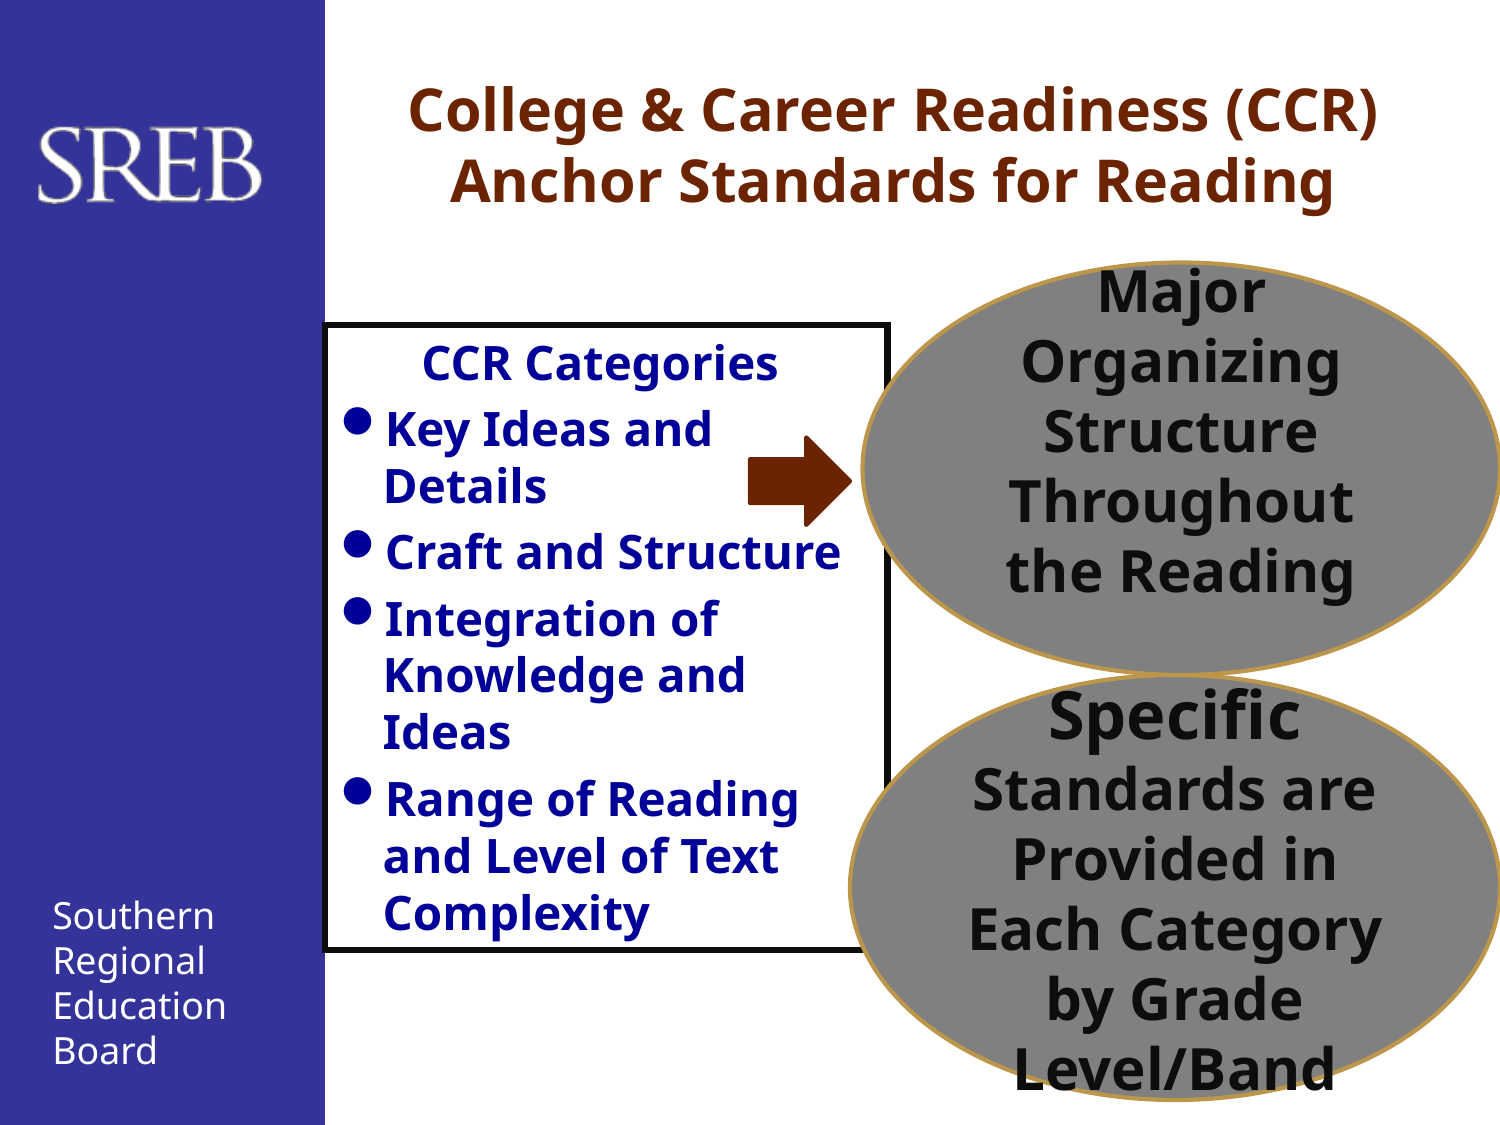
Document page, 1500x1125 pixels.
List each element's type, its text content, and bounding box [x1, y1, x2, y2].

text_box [749, 262, 1500, 676]
slide_number [1299, 1042, 1426, 1103]
text_box Specific Standards are Provided in Each Category by Grade Level/Band [847, 685, 1500, 1103]
picture [37, 124, 263, 204]
list CCR Categories Key Ideas and Details Craft and Structure Integration of Knowledge and Ideas Range of Reading and Level of Text Complexity [324, 324, 888, 951]
title College & Career Readiness (CCR) Anchor Standards for Reading [374, 49, 1413, 238]
